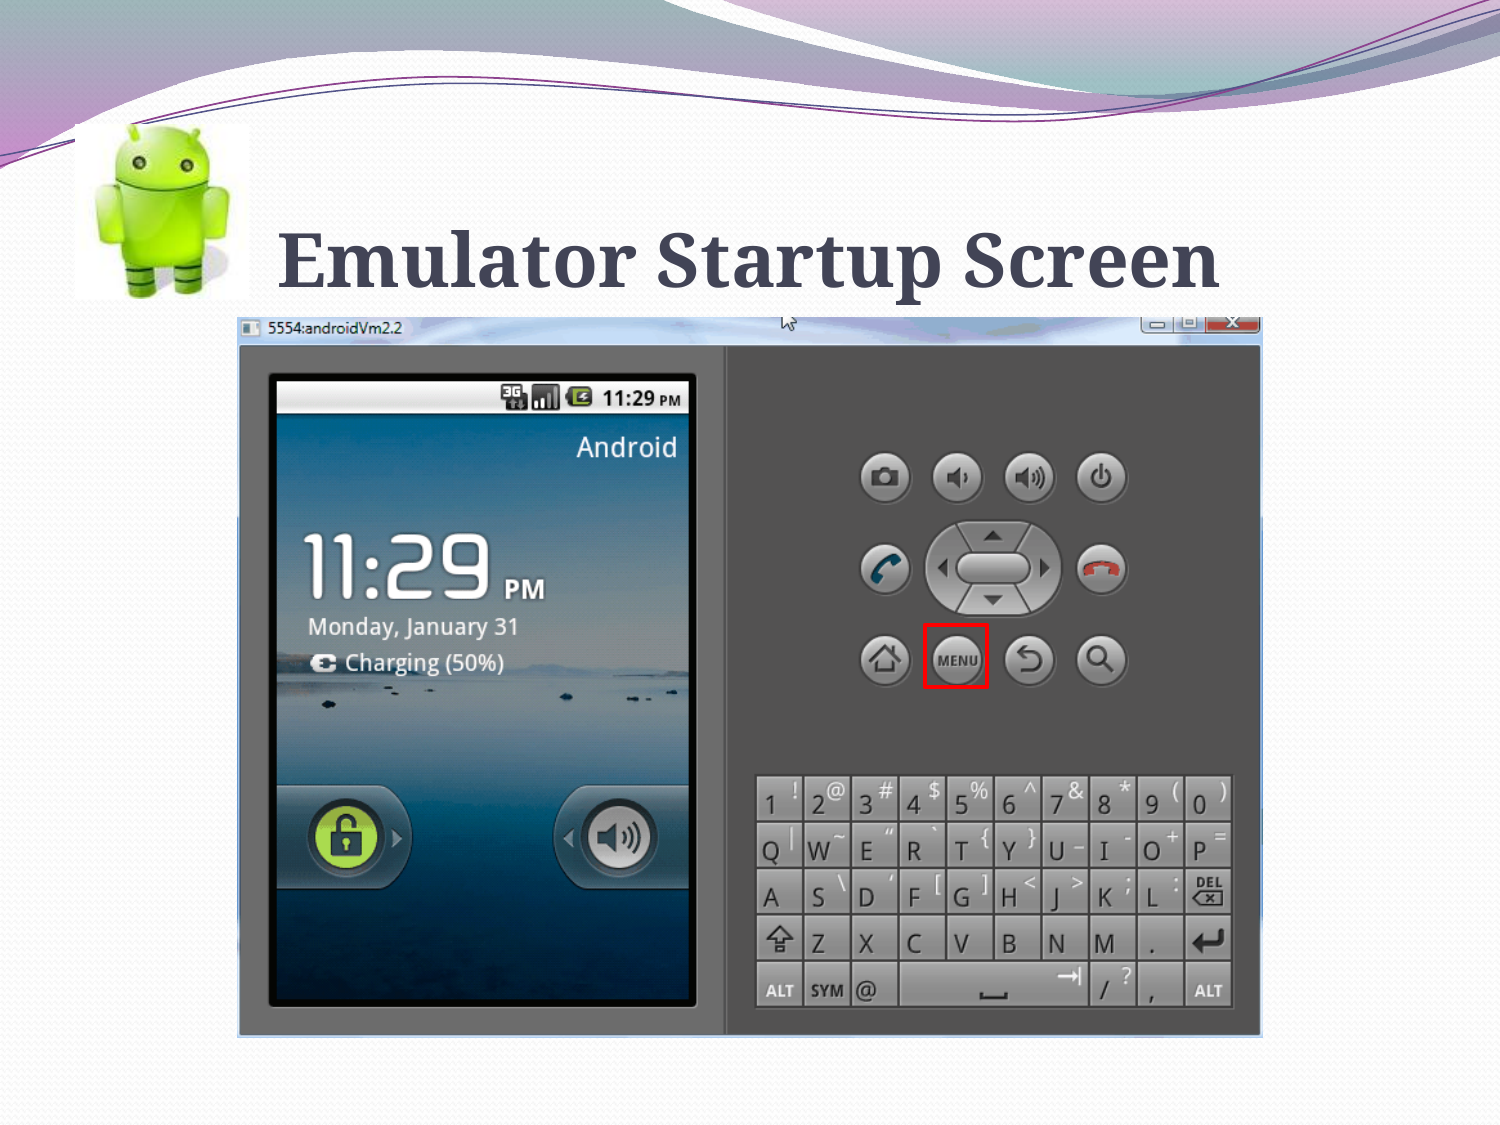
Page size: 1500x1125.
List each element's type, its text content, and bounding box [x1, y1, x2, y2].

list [237, 317, 1263, 1038]
title Emulator Startup Screen [75, 115, 1425, 303]
